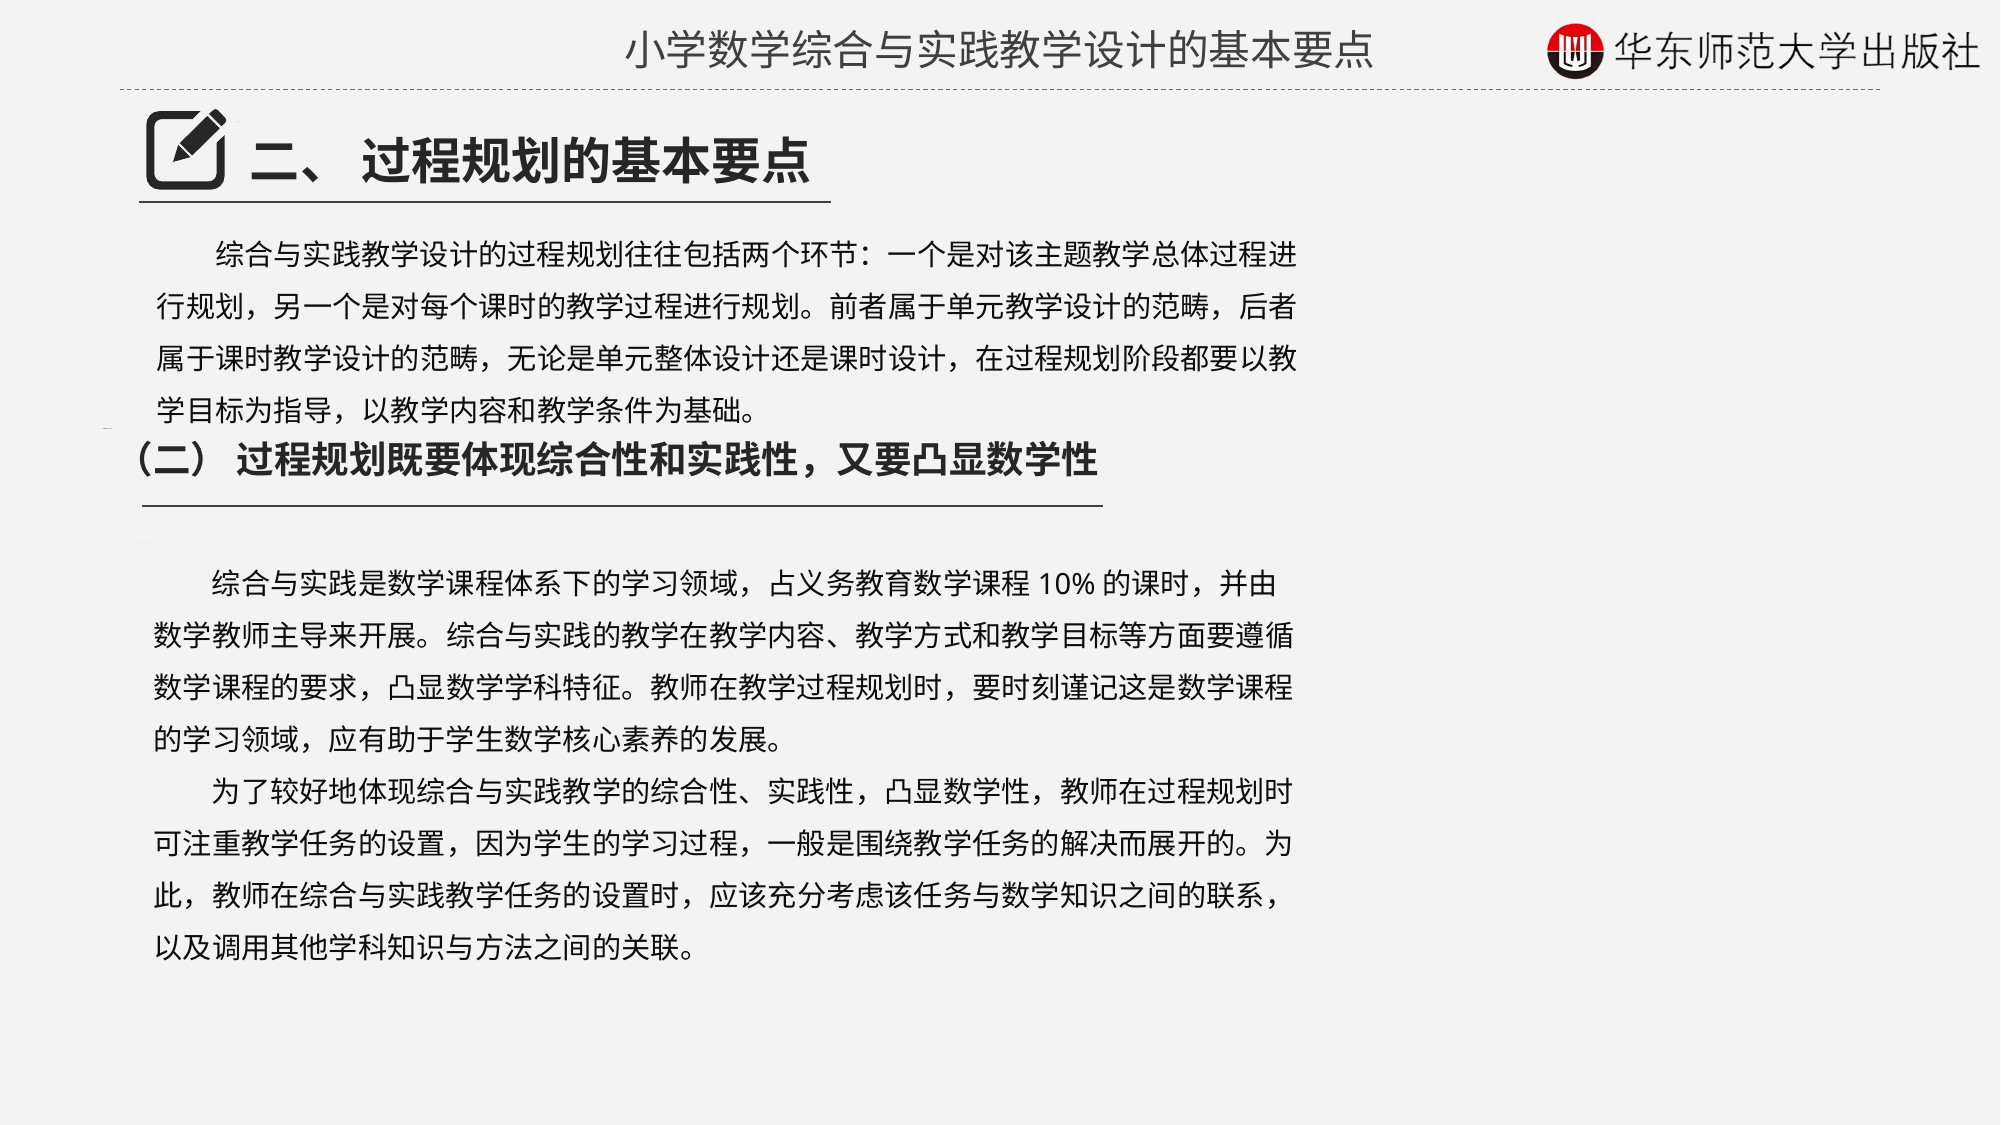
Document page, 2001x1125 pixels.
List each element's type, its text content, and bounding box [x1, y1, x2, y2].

text_box 综合与实践教学设计的过程规划往往包括两个环节：一个是对该主题教学总体过程进行规划，另一个是对每个课时的教学过程进行规划。前者属于单元教学设计的范畴，后者属于课时教学设计的范畴，无论是单元整体设计还是课时设计，在过程规划阶段都要以教学目标为指导，以教学内容和教学条件为基础。 [142, 212, 1320, 436]
text_box 小学数学综合与实践教学设计的基本要点 [619, 23, 1381, 74]
text_box 二、 过程规划的基本要点 [235, 121, 1147, 197]
text_box 综合与实践是数学课程体系下的学习领域，占义务教育数学课程10%的课时，并由数学教师主导来开展。综合与实践的教学在教学内容、教学方式和教学目标等方面要遵循数学课程的要求，凸显数学学科特征。教师在教学过程规划时，要时刻谨记这是数学课程的学习领域，应有助于学生数学核心素养的发展。 为了较好地体现综合与实践教学的综合性、实践性，凸显数学性，教师在过程规划时可注重教学任务的设置，因为学生的学习过程，一般是围绕教学任务的解决而展开的。为此，教师在综合与实践教学任务的设置时，应该充分考虑该任务与数学知识之间的联系，以及调用其他学科知识与方法之间的关联。 [138, 540, 1320, 972]
text_box [208, 109, 227, 127]
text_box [1536, 13, 1989, 83]
text_box （二） 过程规划既要体现综合性和实践性，又要凸显数学性 [101, 428, 1284, 489]
text_box [146, 111, 225, 190]
